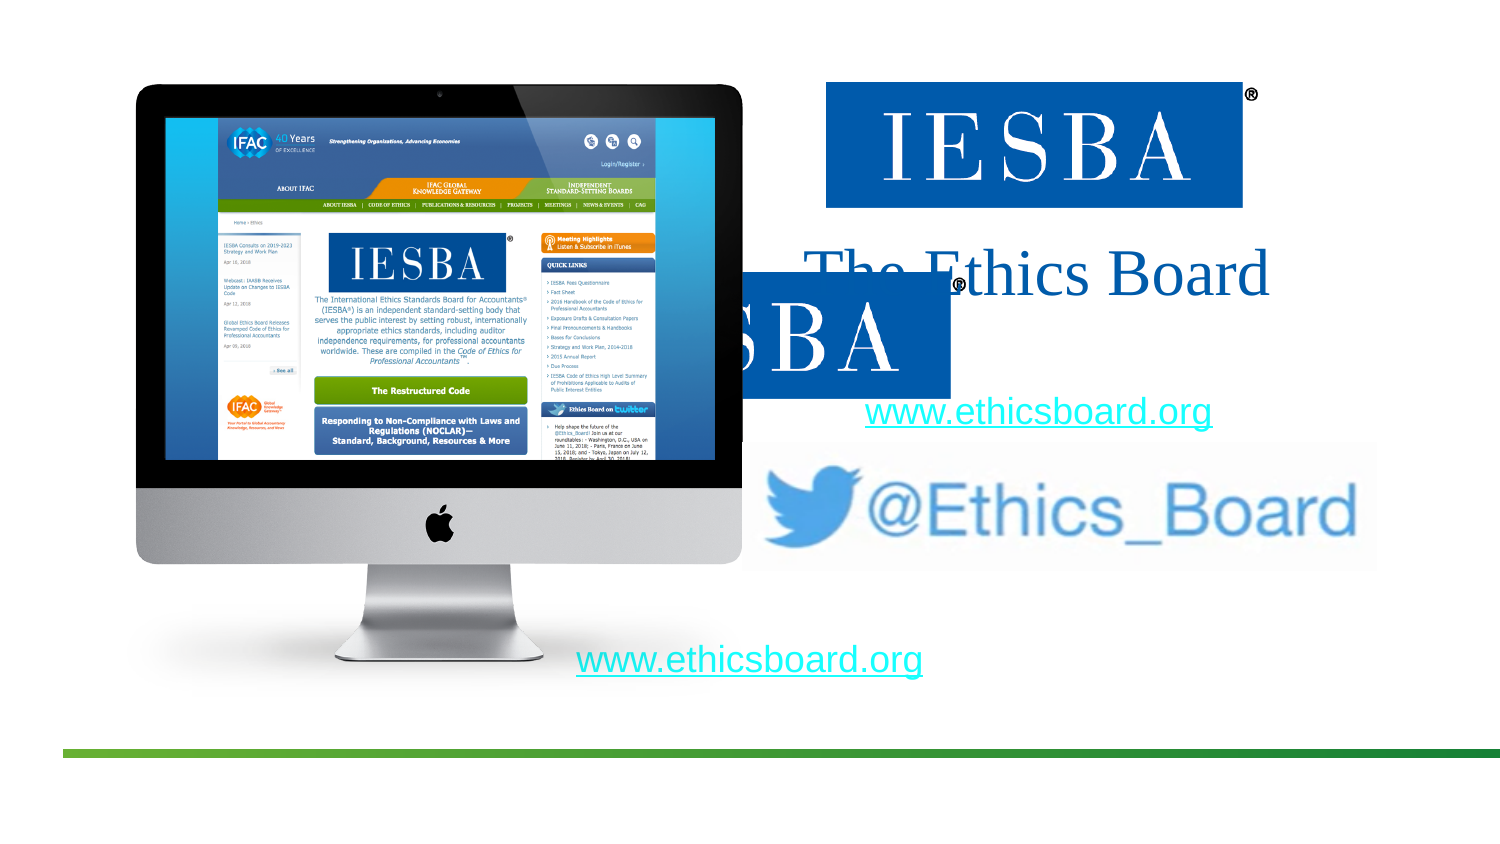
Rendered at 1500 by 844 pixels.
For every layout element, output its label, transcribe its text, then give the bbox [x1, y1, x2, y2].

picture [825, 81, 1258, 209]
text_box The Ethics Board [789, 221, 1285, 317]
text_box www.ethicsboard.org [850, 379, 1228, 440]
picture [125, 84, 1377, 698]
